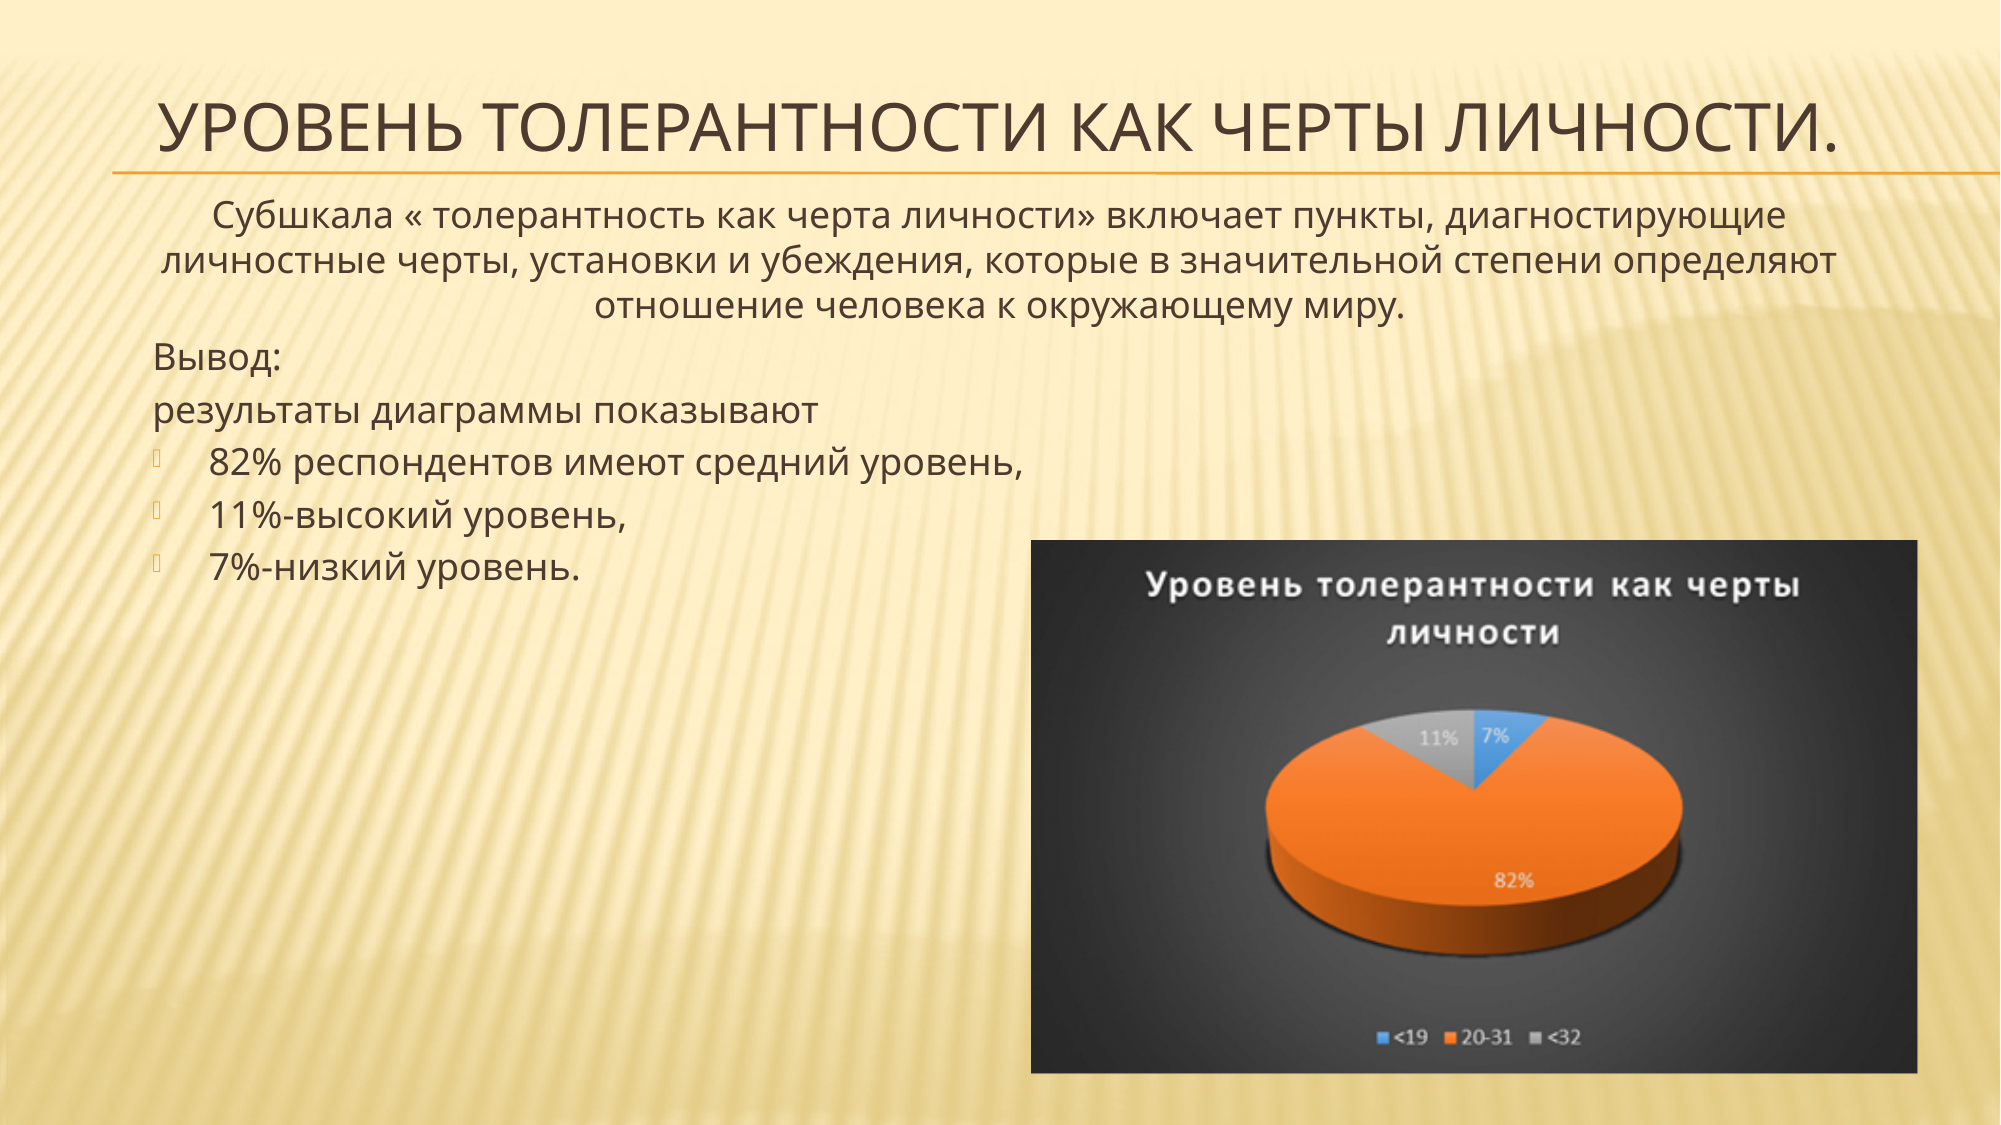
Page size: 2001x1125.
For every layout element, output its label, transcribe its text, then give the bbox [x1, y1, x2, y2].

picture [1030, 540, 1920, 1076]
title Уровень толерантности как черты личности. [137, 15, 1863, 183]
list Субшкала « толерантность как черта личности» включает пункты, диагностирующие личностные черты, установки и убеждения, которые в значительной степени определяют отношение человека к окружающему миру. Вывод: результаты диаграммы показывают 82% респондентов имеют средний уровень, 11%-высокий уровень, 7%-низкий уровень. [137, 183, 1863, 898]
